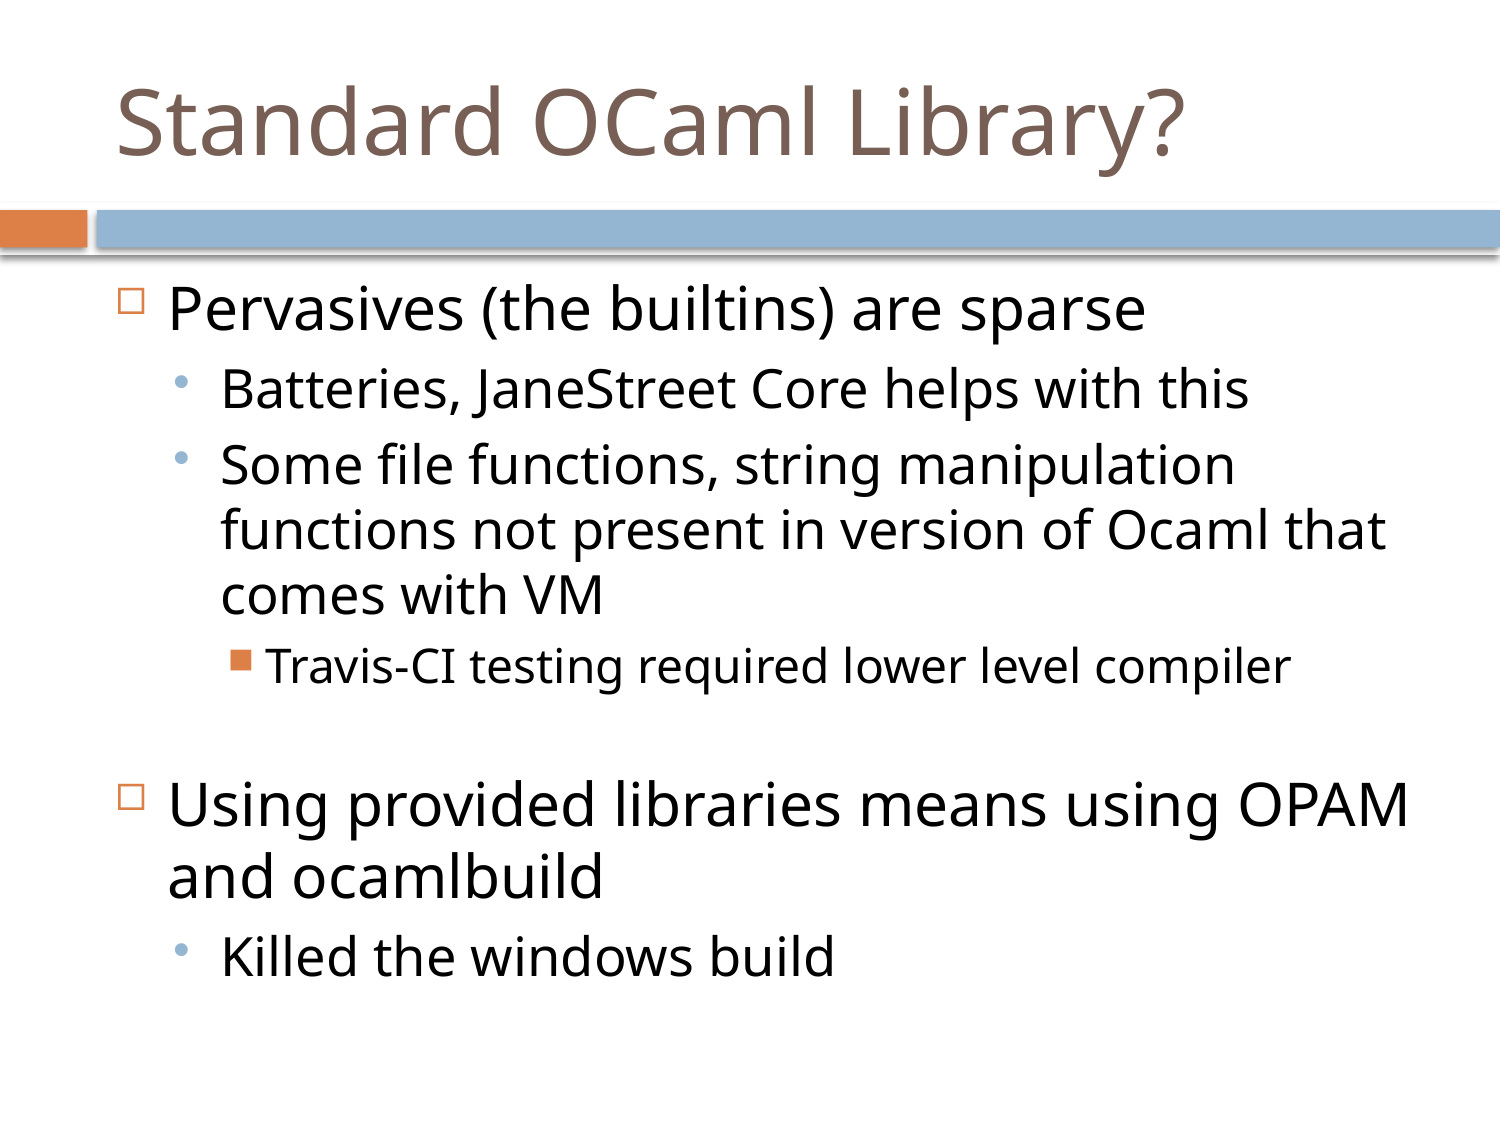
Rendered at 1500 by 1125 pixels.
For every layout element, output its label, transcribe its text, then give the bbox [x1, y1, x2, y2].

list Pervasives (the builtins) are sparse Batteries, JaneStreet Core helps with this Some file functions, string manipulation functions not present in version of Ocaml that comes with VM Travis-CI testing required lower level compiler Using provided libraries means using OPAM and ocamlbuild Killed the windows build [100, 262, 1438, 1000]
title Standard OCaml Library? [100, 37, 1438, 200]
